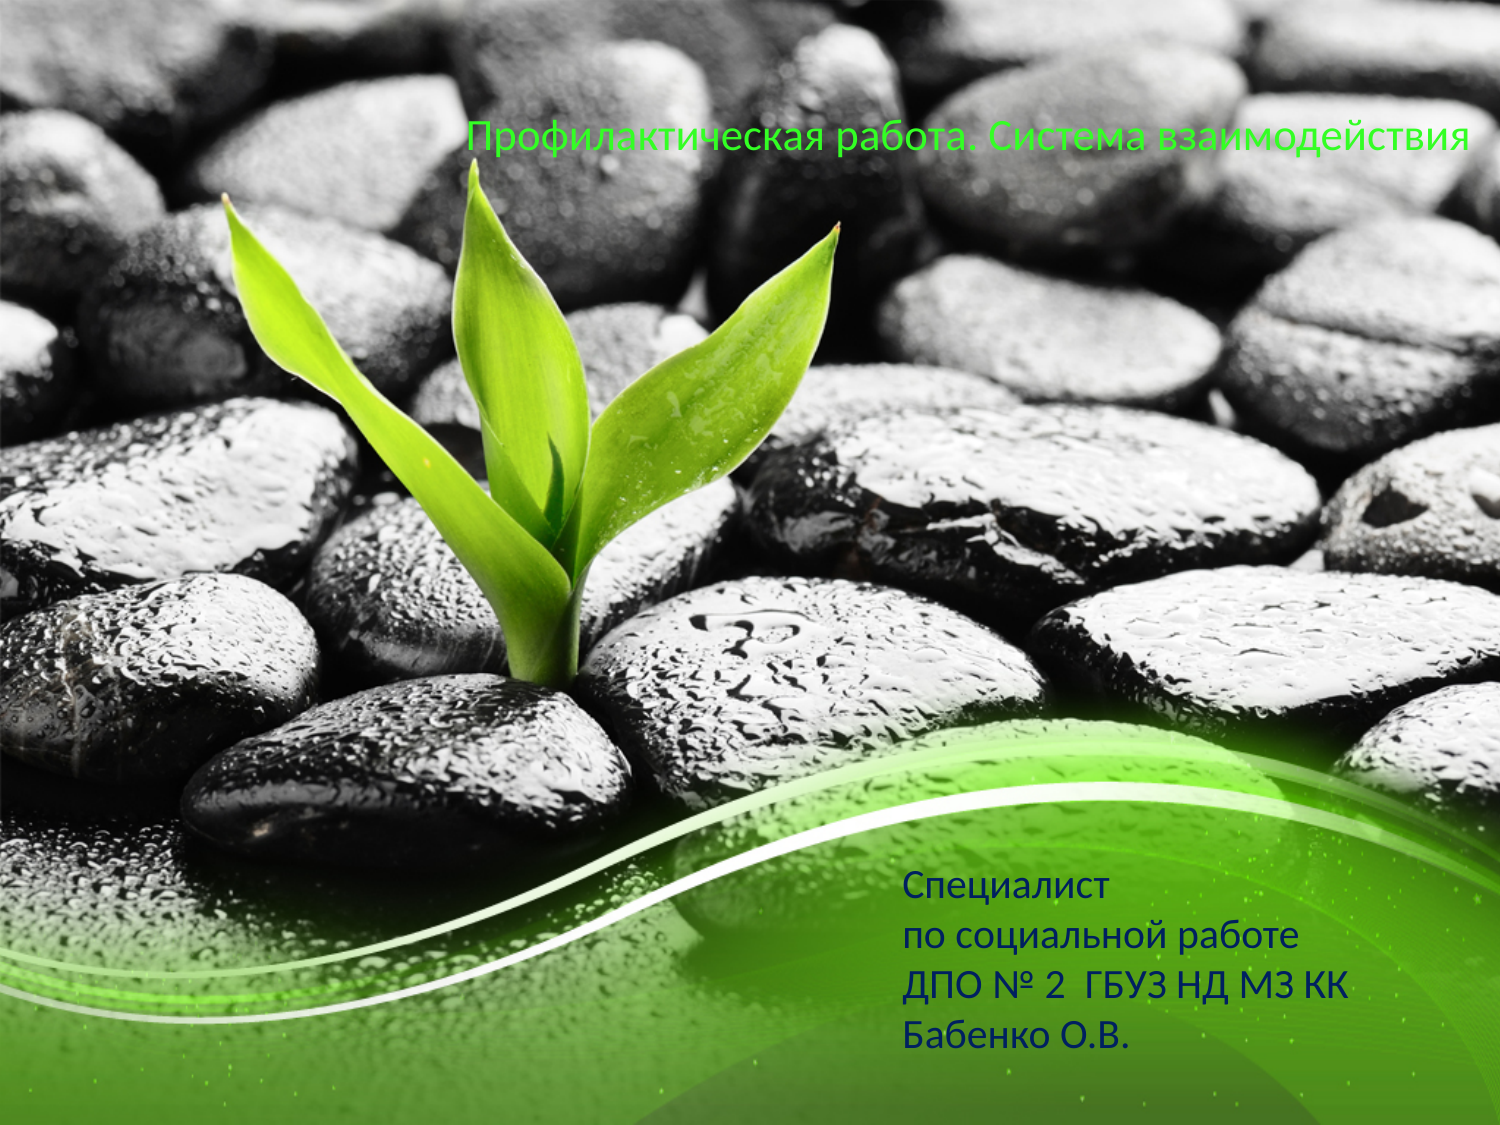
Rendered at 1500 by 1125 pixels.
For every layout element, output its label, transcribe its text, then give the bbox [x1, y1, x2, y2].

text_box Специалист по социальной работе ДПО № 2 ГБУЗ НД МЗ КК Бабенко О.В. [887, 849, 1463, 1065]
title Профилактическая работа. Система взаимодействия [450, 75, 1488, 191]
picture [0, 0, 1500, 1125]
